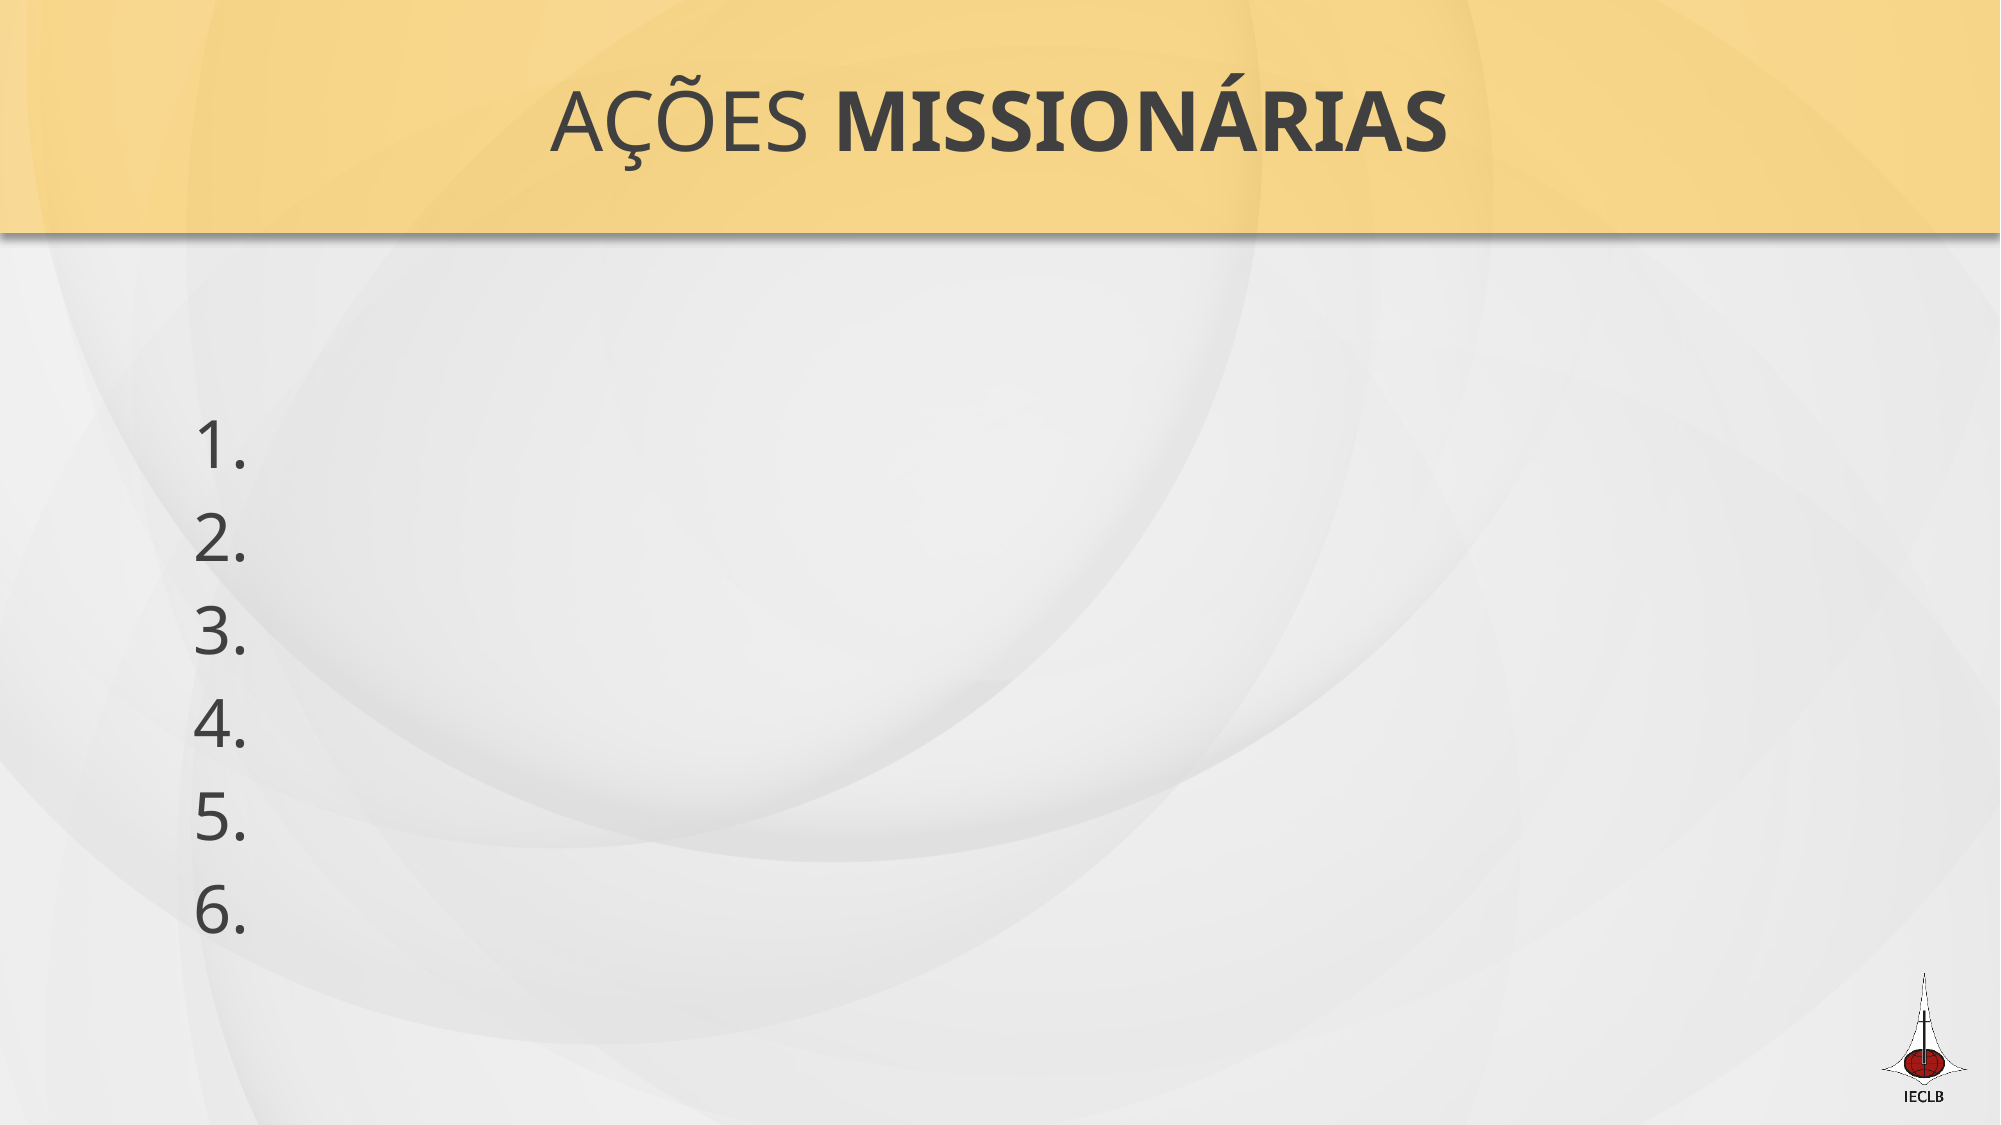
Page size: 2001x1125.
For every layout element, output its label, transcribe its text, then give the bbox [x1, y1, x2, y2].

picture [0, 0, 2000, 1125]
text_box 1. 2. 3. 4. 5. 6. [178, 403, 1398, 956]
